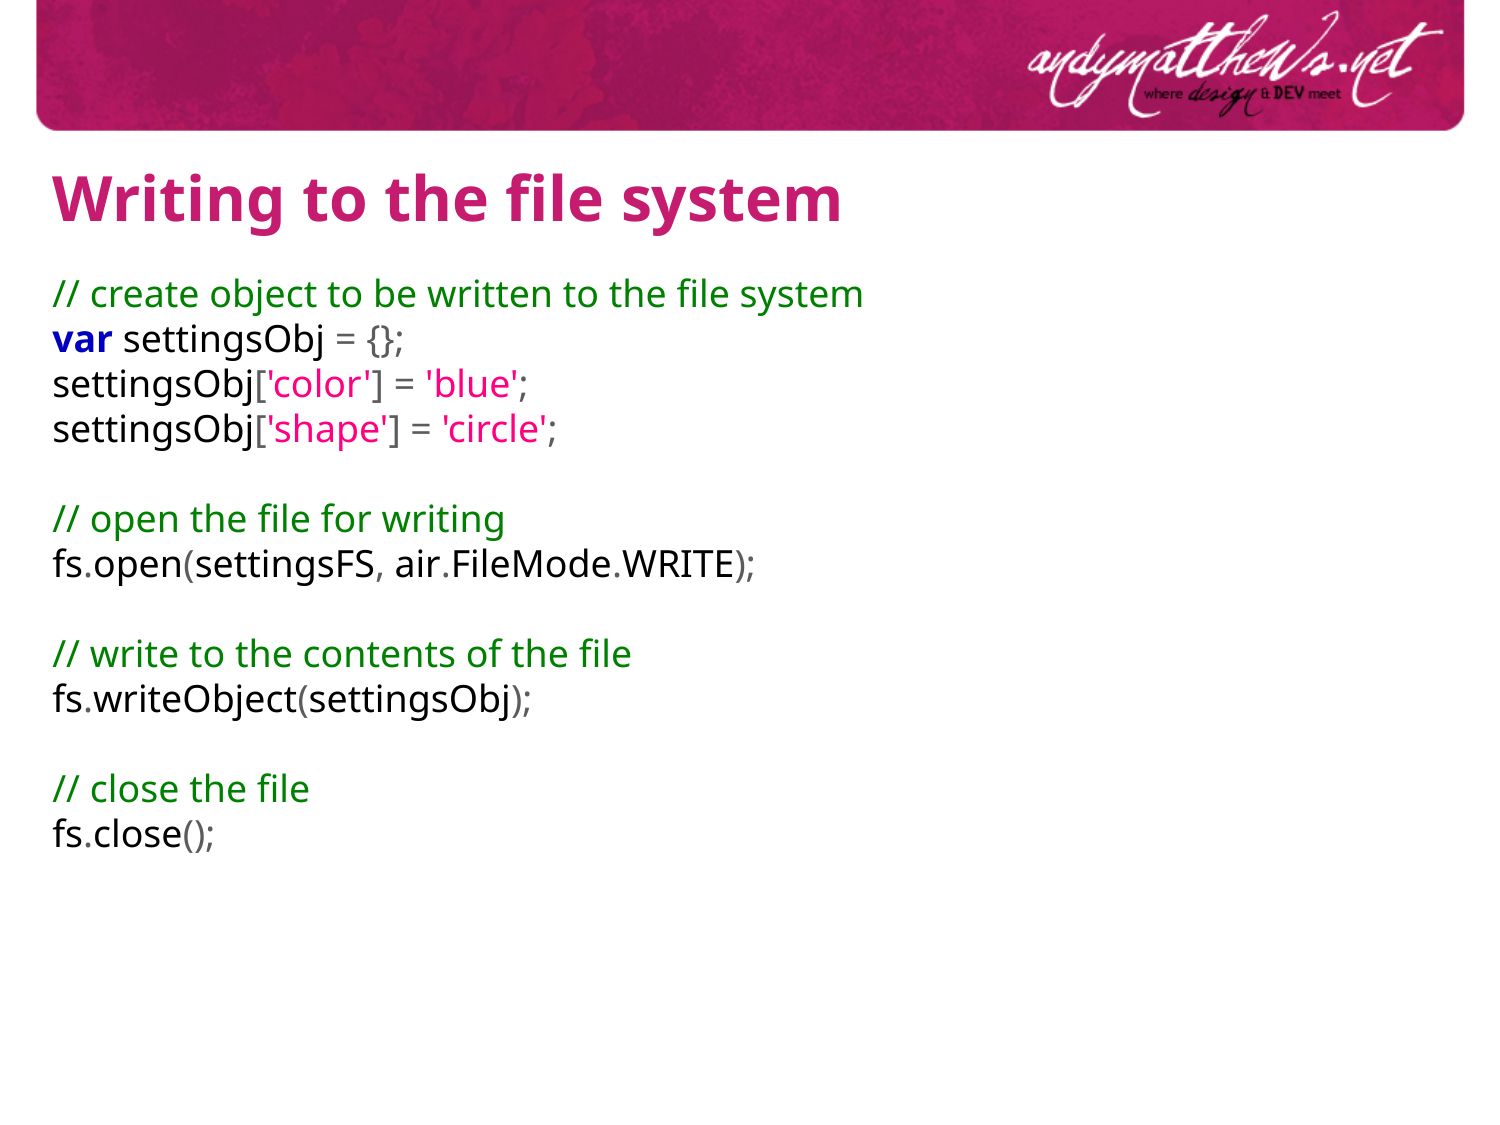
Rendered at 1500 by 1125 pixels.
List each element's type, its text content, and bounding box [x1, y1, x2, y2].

text_box Writing to the file system [37, 149, 1463, 244]
text_box // create object to be written to the file system var settingsObj = {}; settingsObj['color'] = 'blue'; settingsObj['shape'] = 'circle'; // open the file for writing fs.open(settingsFS, air.FileMode.WRITE); // write to the contents of the file fs.writeObject(settingsObj); // close the file fs.close(); [37, 262, 1463, 1088]
picture [0, 0, 1500, 1125]
